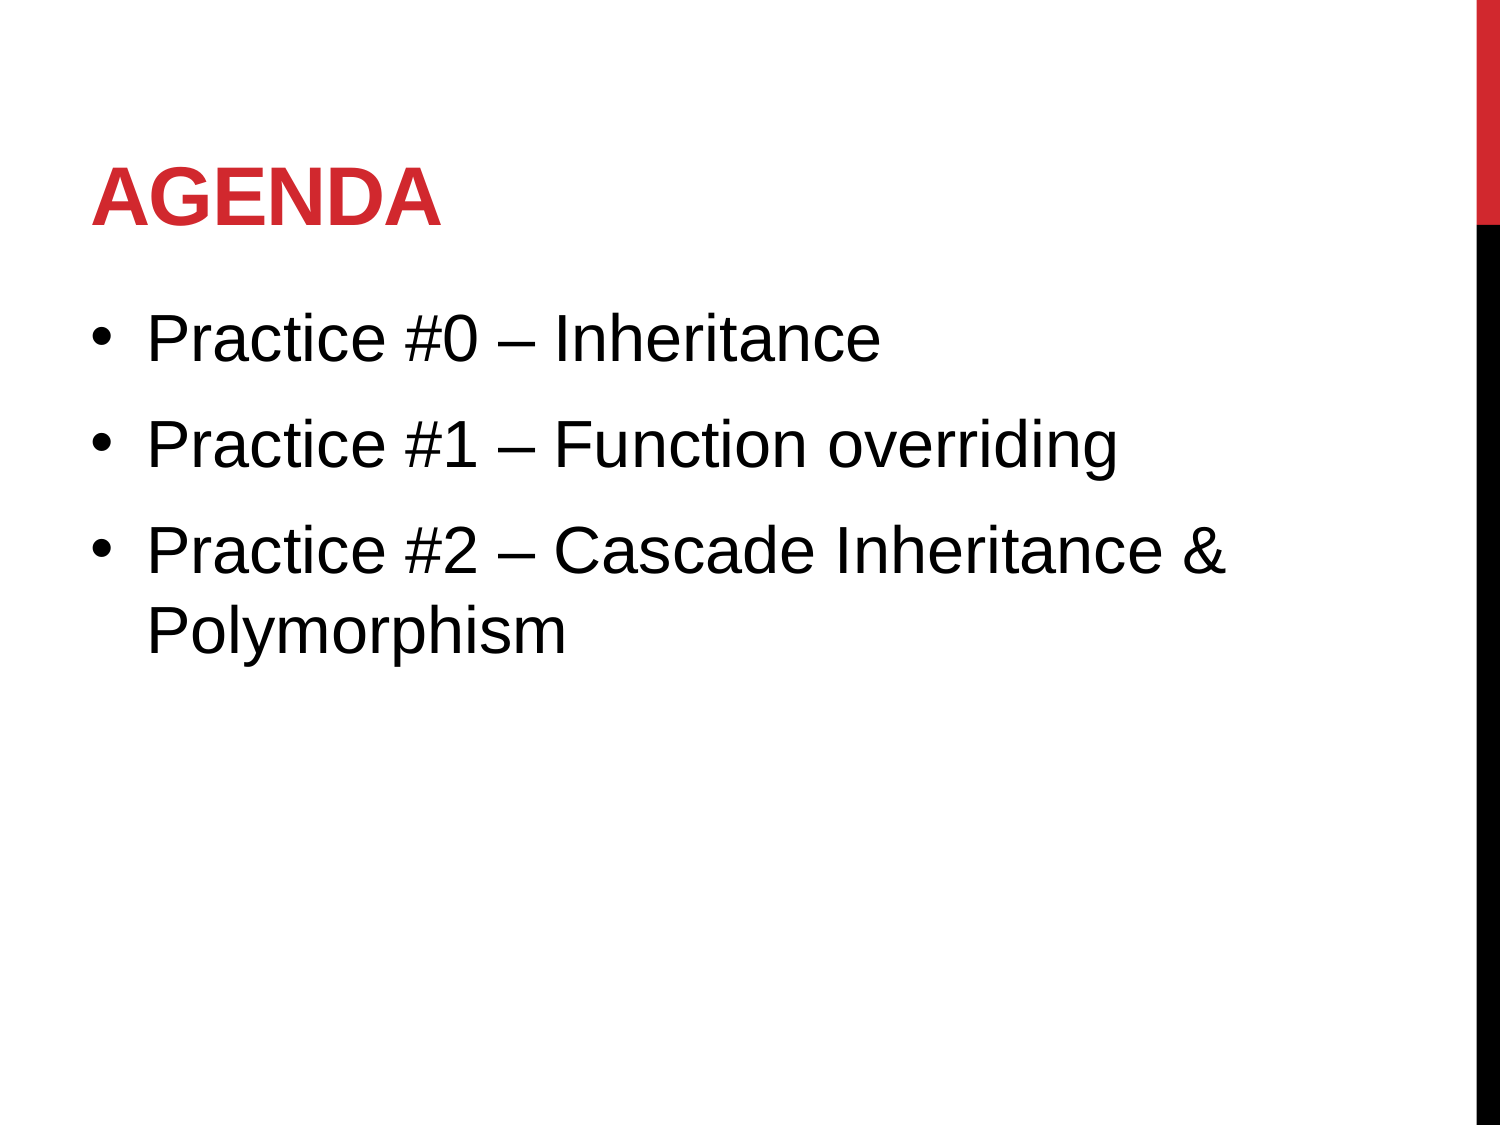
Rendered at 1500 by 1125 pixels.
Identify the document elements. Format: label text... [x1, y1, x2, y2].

list Practice #0 – Inheritance Practice #1 – Function overriding Practice #2 – Cascade Inheritance & Polymorphism [75, 287, 1325, 1005]
title Agenda [75, 25, 1025, 250]
